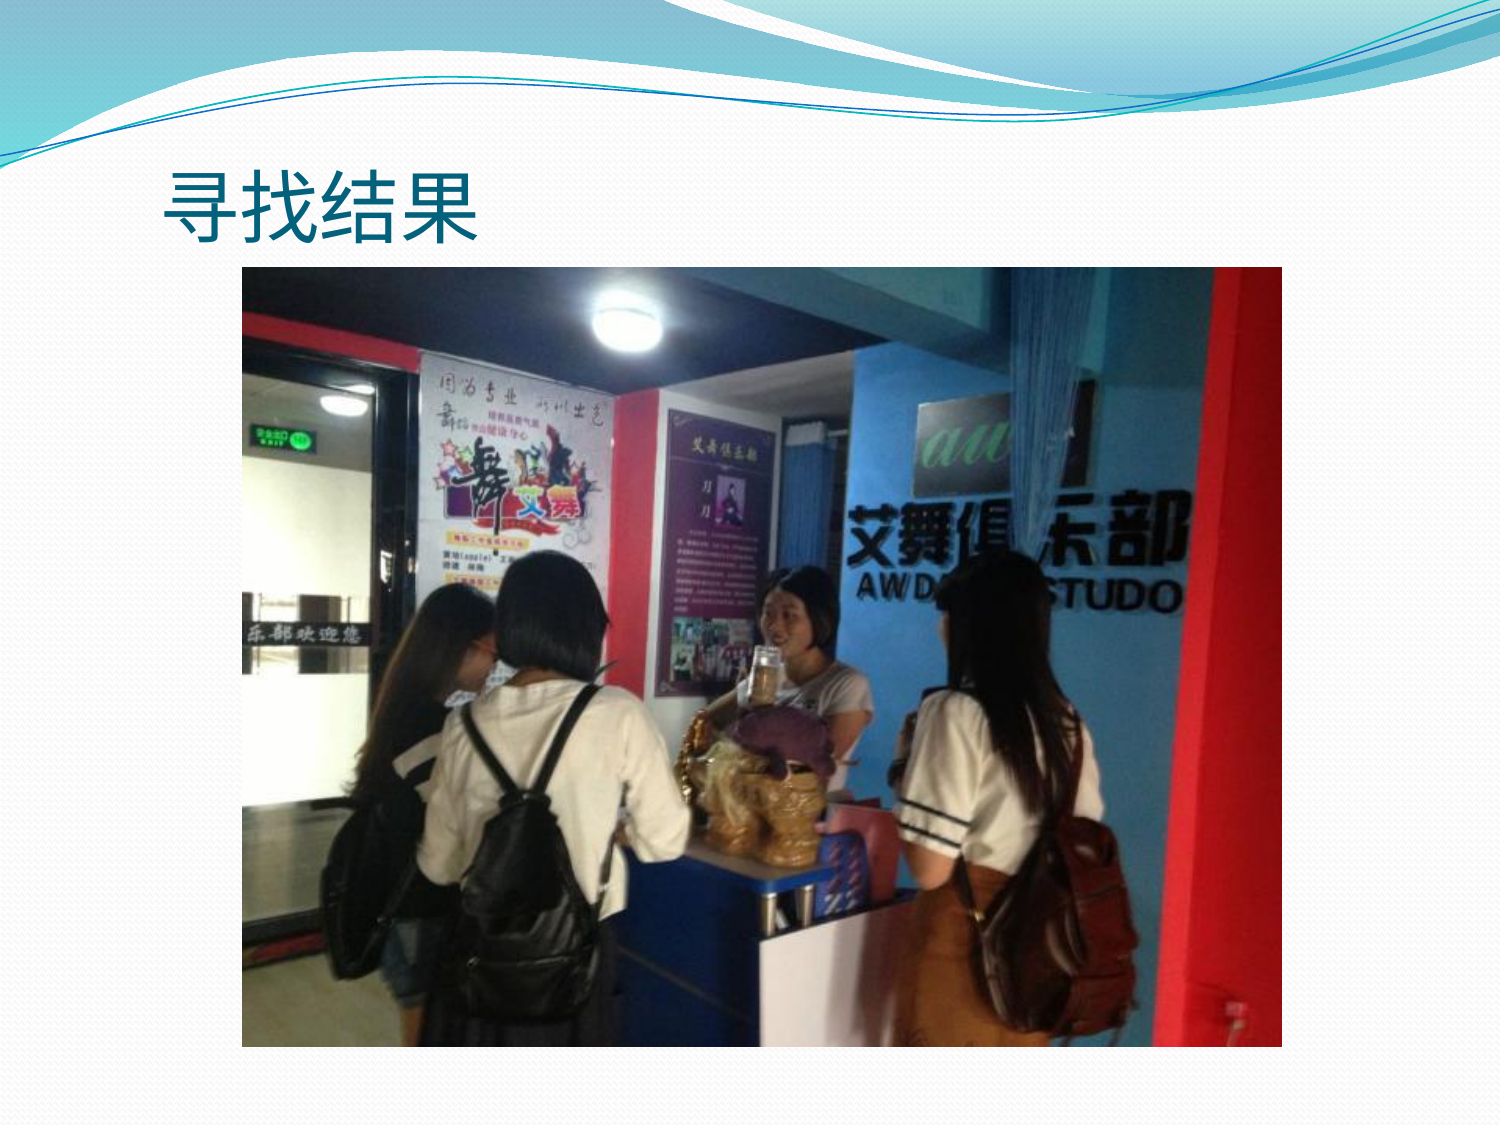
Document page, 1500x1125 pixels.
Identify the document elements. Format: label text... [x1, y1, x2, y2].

picture [241, 266, 1282, 1047]
title 寻找结果 [159, 149, 1164, 254]
